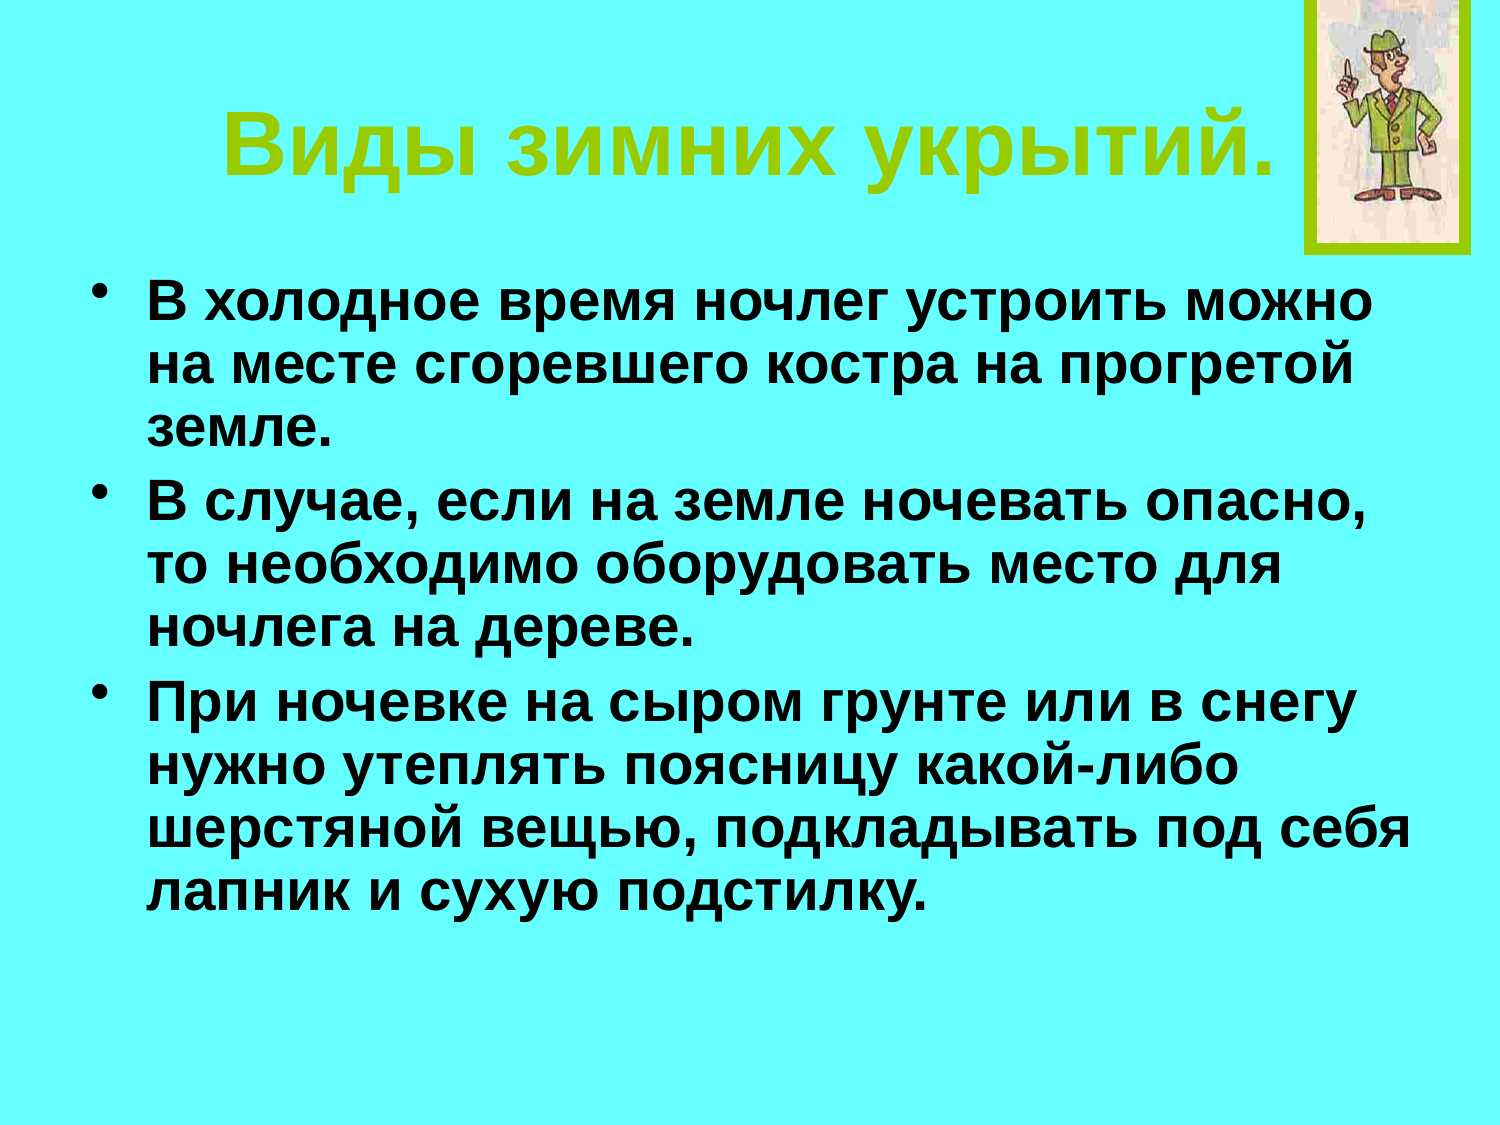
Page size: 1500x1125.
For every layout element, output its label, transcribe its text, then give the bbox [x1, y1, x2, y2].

list В холодное время ночлег устроить можно на месте сгоревшего костра на прогретой земле. В случае, если на земле ночевать опасно, то необходимо оборудовать место для ночлега на дереве. При ночевке на сыром грунте или в снегу нужно утеплять поясницу какой-либо шерстяной вещью, подкладывать под себя лапник и сухую подстилку. [74, 262, 1448, 1006]
title Виды зимних укрытий. [74, 44, 1304, 233]
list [1316, 0, 1459, 244]
